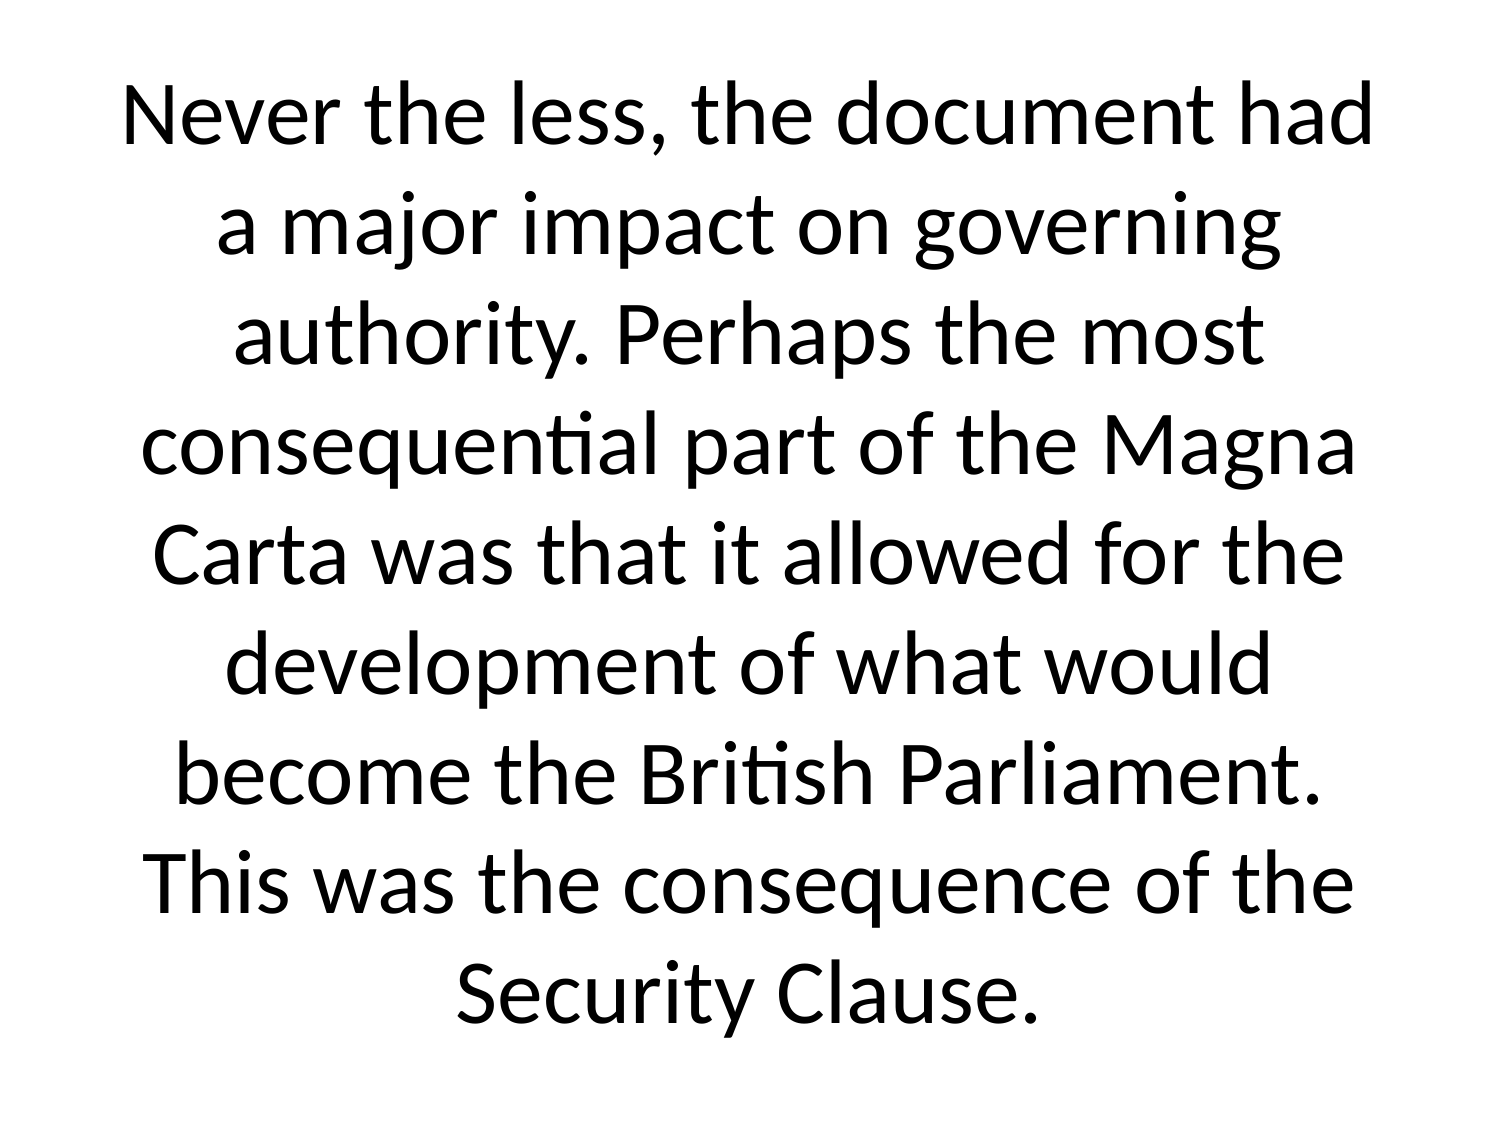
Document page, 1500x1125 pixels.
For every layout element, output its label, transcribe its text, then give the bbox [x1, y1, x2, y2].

title Never the less, the document had a major impact on governing authority. Perhaps the most consequential part of the Magna Carta was that it allowed for the development of what would become the British Parliament. This was the consequence of the Security Clause. [74, 44, 1426, 1051]
